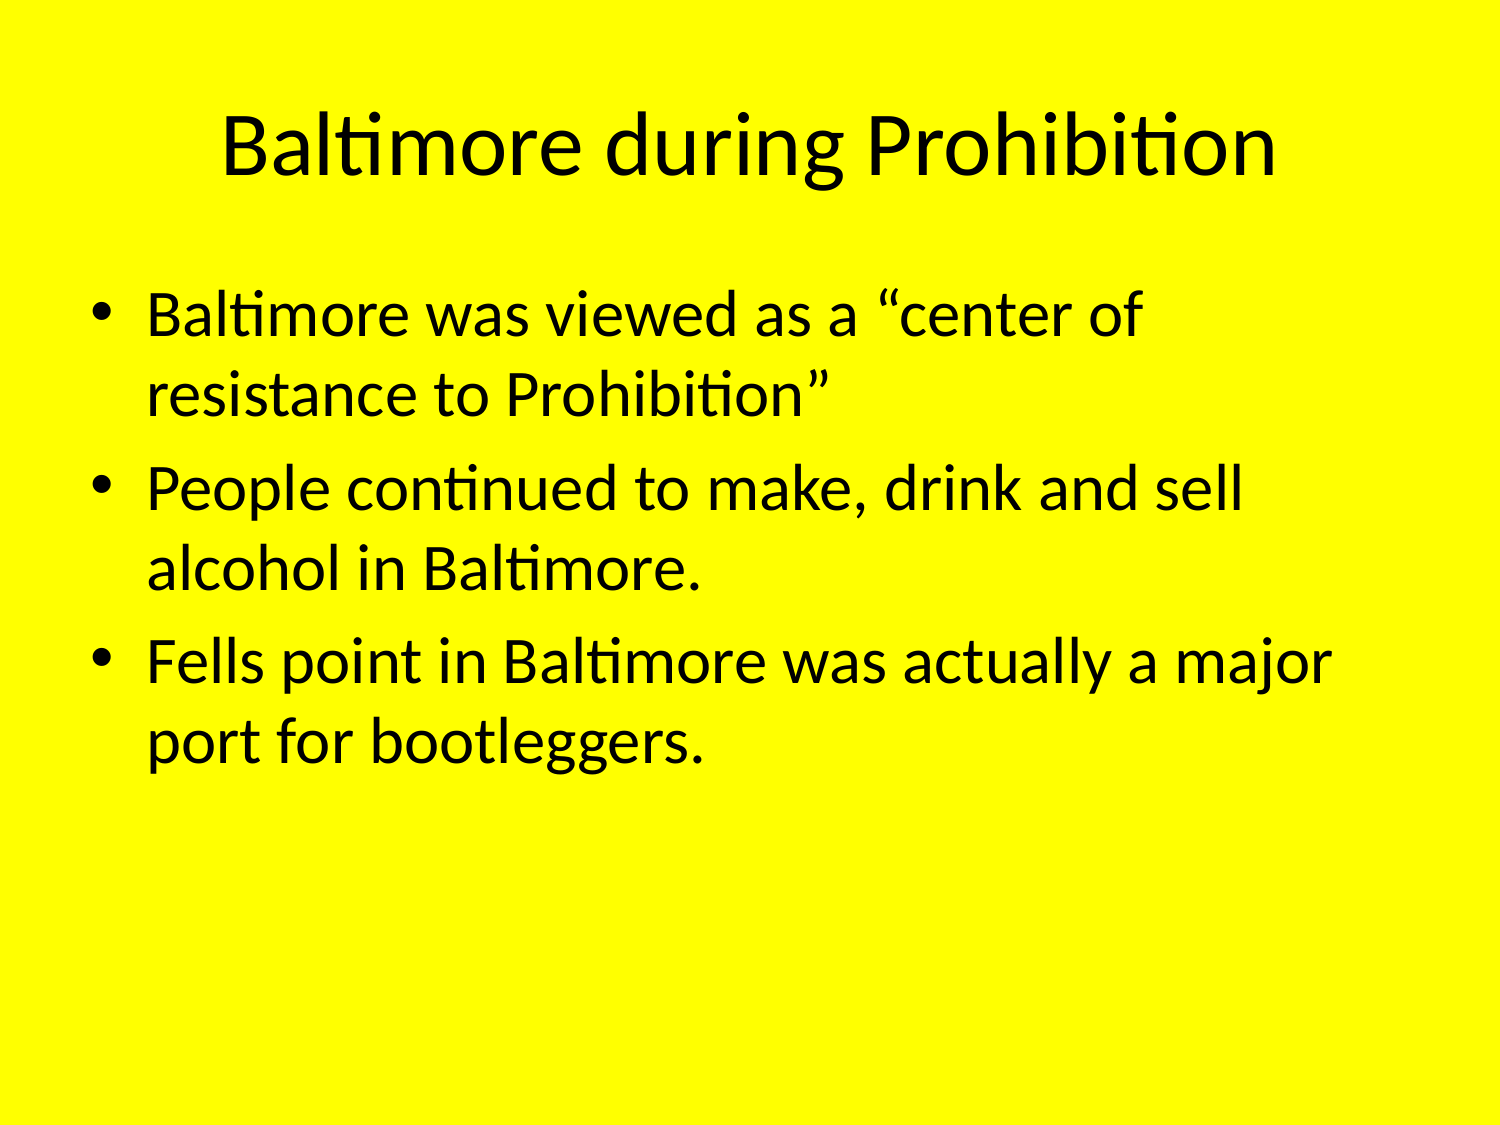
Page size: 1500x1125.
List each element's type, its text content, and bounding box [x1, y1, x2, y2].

list Baltimore was viewed as a “center of resistance to Prohibition” People continued to make, drink and sell alcohol in Baltimore. Fells point in Baltimore was actually a major port for bootleggers. [75, 262, 1425, 1005]
title Baltimore during Prohibition [75, 45, 1425, 233]
